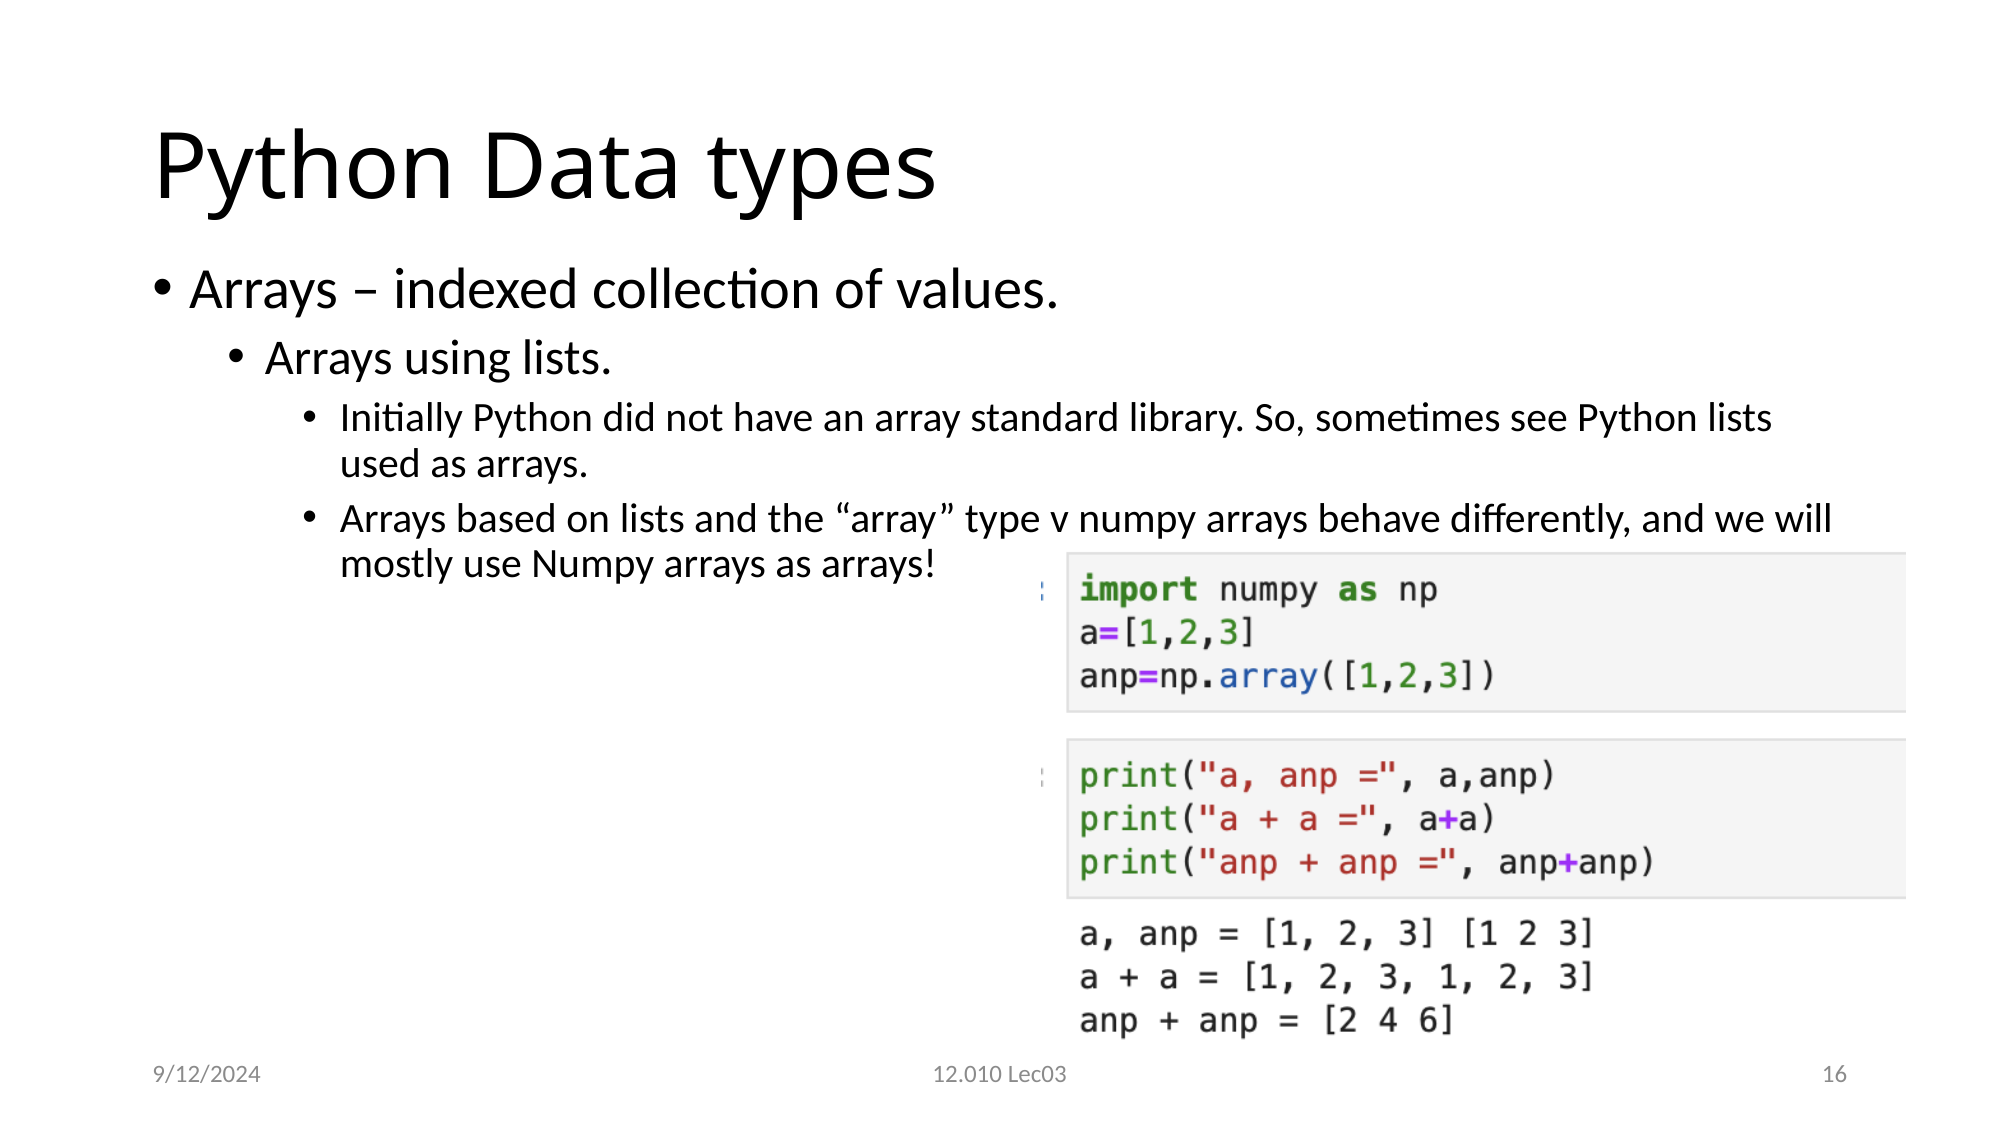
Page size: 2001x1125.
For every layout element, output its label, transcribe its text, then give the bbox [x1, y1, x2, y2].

title Python Data types [137, 59, 1863, 250]
footer 12.010 Lec03 [662, 1042, 1338, 1103]
picture [1041, 542, 1906, 1065]
slide_number 16 [1412, 1065, 1863, 1103]
list Arrays – indexed collection of values. Arrays using lists. Initially Python did not have an array standard library. So, sometimes see Python lists used as arrays. Arrays based on lists and the “array” type v numpy arrays behave differently, and we will mostly use Numpy arrays as arrays! [137, 250, 1863, 965]
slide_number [137, 1042, 588, 1103]
